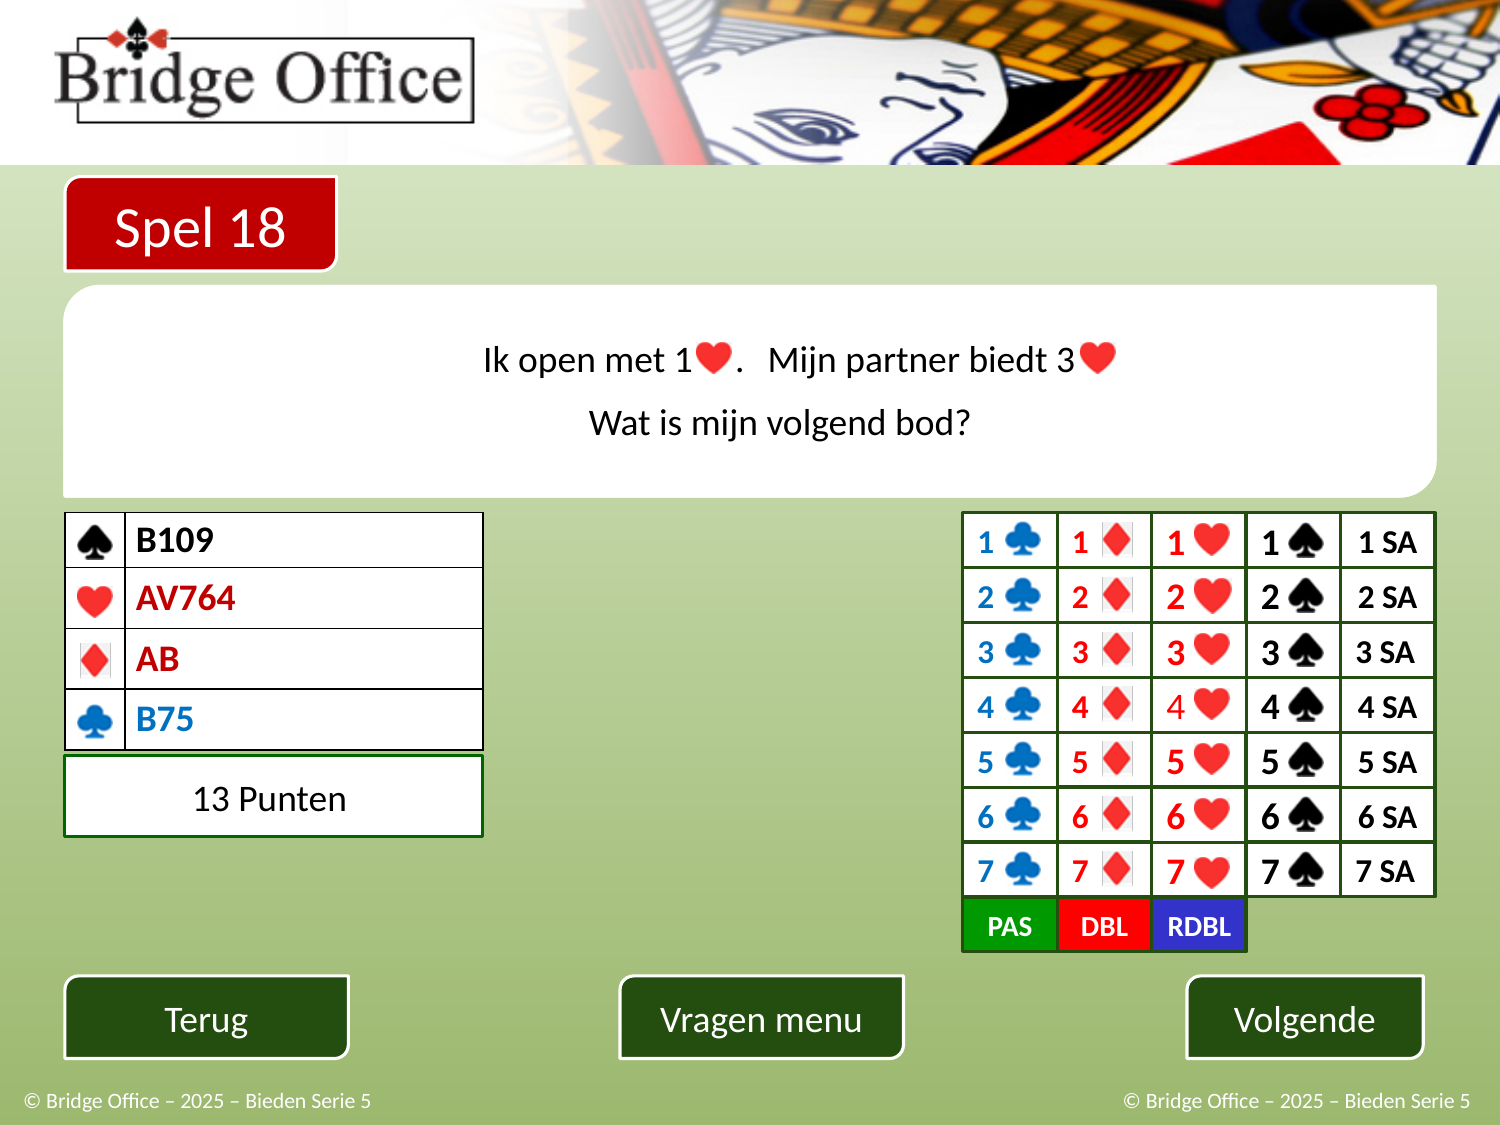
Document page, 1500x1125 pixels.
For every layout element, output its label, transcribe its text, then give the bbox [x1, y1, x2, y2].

text_box 3 [1245, 621, 1339, 676]
picture [1288, 631, 1324, 668]
picture [1288, 521, 1325, 558]
picture [1099, 522, 1135, 558]
picture [1099, 686, 1135, 723]
picture [1288, 851, 1324, 887]
picture [1193, 857, 1230, 890]
picture [1004, 576, 1041, 613]
text_box 4 [961, 676, 1059, 734]
text_box 5 [1153, 734, 1248, 786]
picture [1288, 741, 1324, 778]
picture [1193, 578, 1232, 614]
text_box 4 [1245, 676, 1339, 734]
text_box 7 [961, 841, 1056, 896]
text_box 6 [1150, 786, 1245, 841]
text_box 1 [961, 511, 1059, 569]
picture [1099, 796, 1135, 833]
text_box 3 [1150, 621, 1245, 676]
text_box 13 Punten [63, 754, 484, 838]
picture [77, 703, 114, 740]
text_box 6 SA [1339, 786, 1437, 844]
table_cell [66, 568, 124, 628]
text_box 1 SA [1342, 511, 1437, 569]
text_box 1 [1245, 511, 1342, 569]
table_cell AB [126, 629, 482, 688]
text_box Ik open met 1 . [468, 327, 845, 388]
picture [1099, 577, 1135, 613]
text_box PAS [961, 896, 1059, 953]
picture [1193, 743, 1230, 776]
text_box 4 [1150, 676, 1245, 734]
picture [77, 585, 114, 618]
text_box Volgende [1185, 974, 1425, 1061]
text_box 1 [1059, 511, 1153, 569]
picture [1099, 851, 1135, 887]
text_box Vragen menu [618, 974, 906, 1061]
picture [1079, 342, 1137, 374]
text_box RDBL [1153, 898, 1248, 953]
picture [1004, 851, 1041, 887]
table_cell [66, 690, 124, 749]
picture [1193, 523, 1230, 556]
text_box 7 [1245, 841, 1339, 898]
text_box © Bridge Office – 2025 – Bieden Serie 5 [1107, 1079, 1500, 1121]
picture [696, 342, 766, 374]
text_box Spel 18 [63, 178, 339, 273]
text_box 5 SA [1339, 734, 1437, 786]
text_box 7 [1150, 841, 1245, 898]
picture [1004, 741, 1041, 778]
picture [1288, 576, 1324, 613]
text_box 6 [1245, 786, 1339, 841]
text_box © Bridge Office – 2025 – Bieden Serie 5 [8, 1079, 393, 1121]
text_box 3 [1056, 621, 1150, 676]
picture [1193, 798, 1230, 830]
picture [77, 524, 114, 561]
text_box 3 SA [1339, 621, 1437, 676]
text_box 1 [1153, 511, 1245, 569]
picture [77, 643, 114, 679]
text_box 3 [961, 621, 1056, 676]
text_box 2 SA [1339, 569, 1437, 621]
text_box Terug [63, 974, 350, 1061]
text_box 6 [961, 786, 1056, 841]
picture [1194, 633, 1230, 666]
table_cell B75 [126, 690, 482, 749]
text_box DBL [1059, 898, 1153, 953]
text_box 2 [1056, 569, 1153, 621]
text_box 6 [1056, 786, 1150, 841]
picture [1099, 631, 1135, 668]
text_box 5 [961, 734, 1059, 786]
text_box [63, 284, 1437, 498]
text_box Wat is mijn volgend bod? [573, 390, 995, 451]
picture [1004, 796, 1041, 833]
picture [1288, 686, 1324, 723]
table_header [66, 513, 124, 567]
picture [1004, 686, 1041, 723]
text_box 7 SA [1339, 844, 1437, 898]
picture [1288, 796, 1324, 832]
text_box 2 [1245, 569, 1339, 621]
picture [1099, 741, 1135, 778]
text_box Mijn partner biedt 3 . [752, 327, 1151, 387]
text_box 2 [1153, 569, 1245, 621]
text_box 7 [1056, 841, 1150, 898]
text_box 4 SA [1339, 676, 1437, 734]
text_box 2 [961, 569, 1056, 621]
picture [1004, 521, 1041, 558]
picture [1004, 631, 1041, 668]
table_header B109 [126, 513, 482, 567]
table_cell [66, 629, 124, 688]
text_box 5 [1059, 734, 1153, 786]
text_box 4 [1059, 676, 1150, 734]
text_box 5 [1248, 734, 1339, 786]
table_cell AV764 [126, 568, 482, 628]
picture [0, 0, 1500, 166]
picture [1193, 688, 1230, 721]
